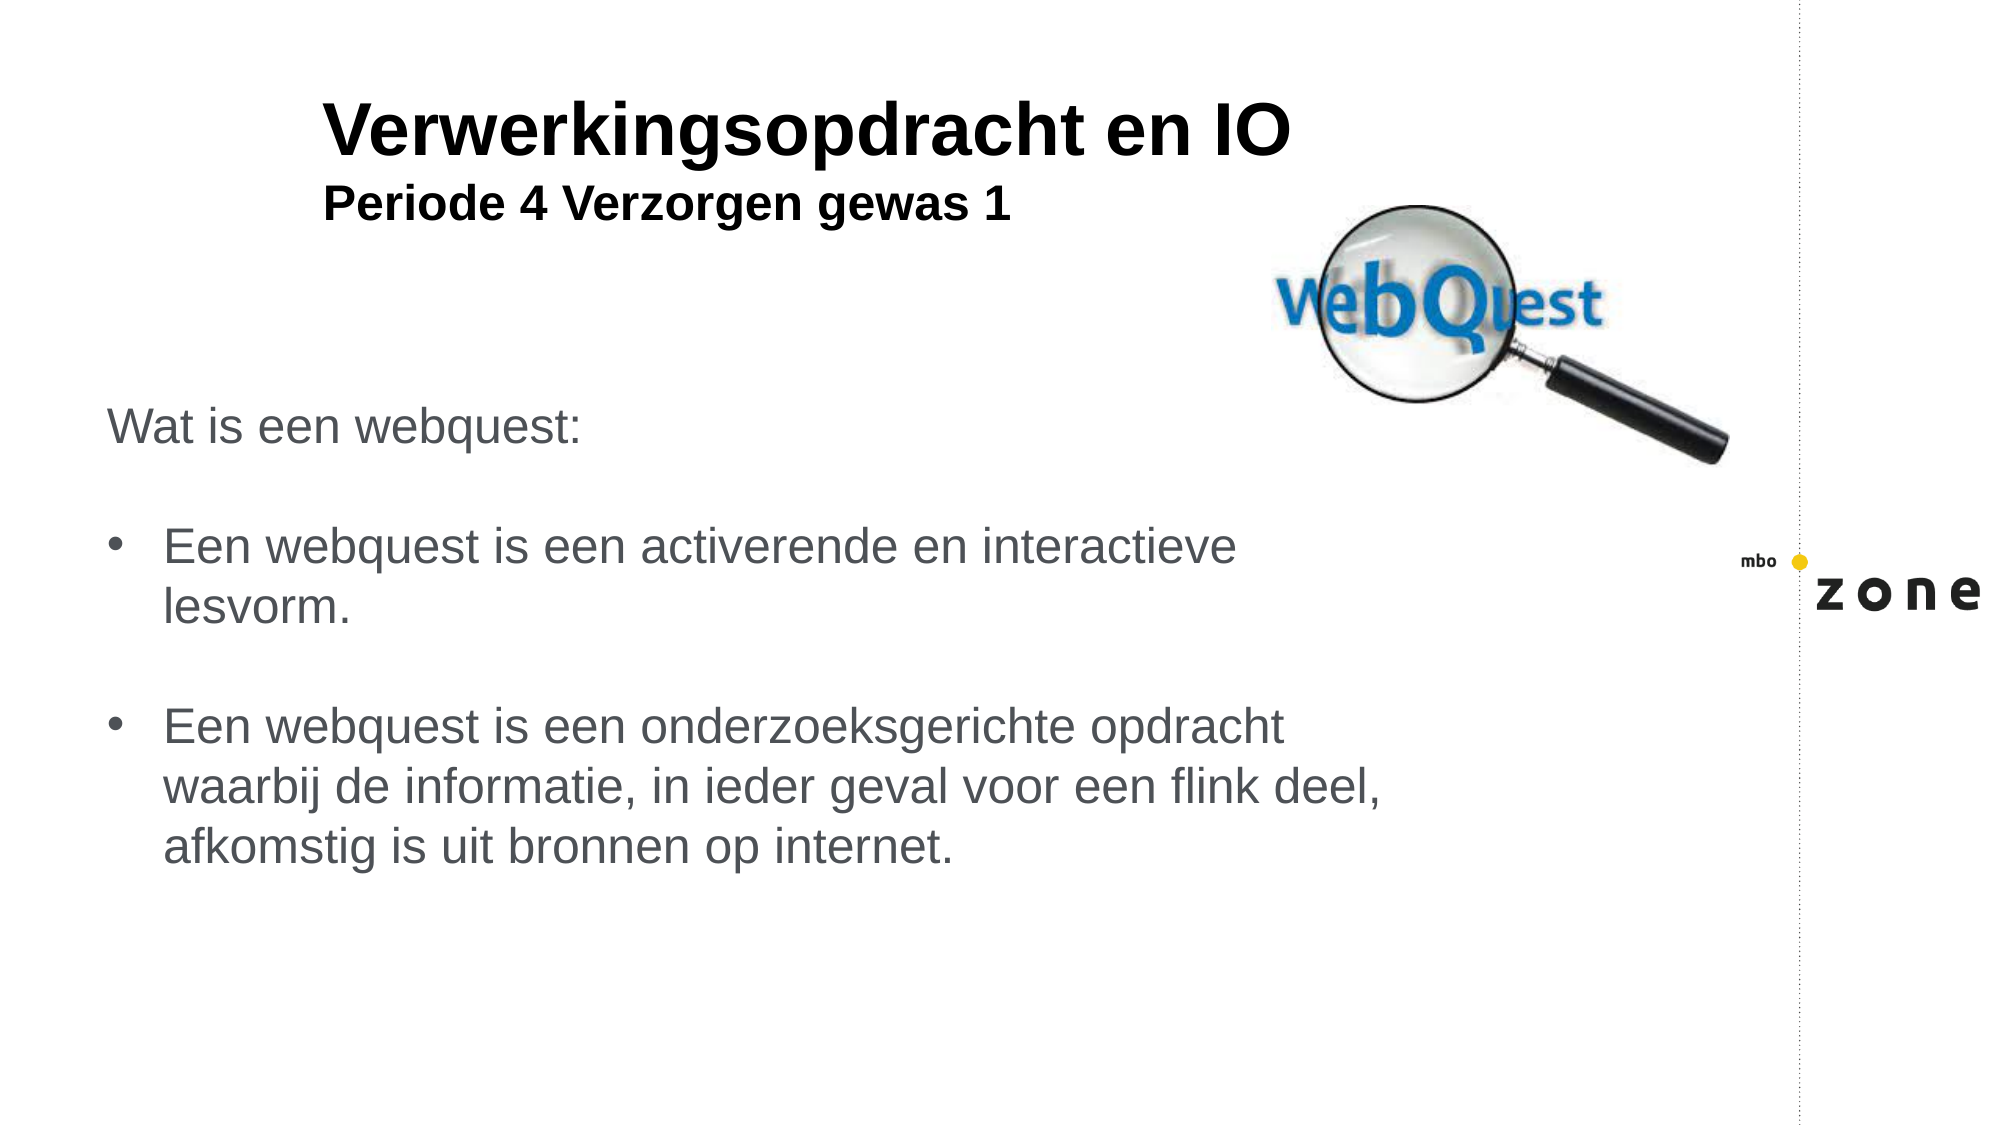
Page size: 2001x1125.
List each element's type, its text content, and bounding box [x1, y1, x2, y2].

picture [1271, 0, 2001, 1125]
text_box Wat is een webquest: Een webquest is een activerende en interactieve lesvorm. Een webquest is een onderzoeksgerichte opdracht waarbij de informatie, in ieder geval voor een flink deel, afkomstig is uit bronnen op internet. [92, 386, 1454, 881]
text_box Verwerkingsopdracht en IO Periode 4 Verzorgen gewas 1 [308, 73, 1309, 299]
